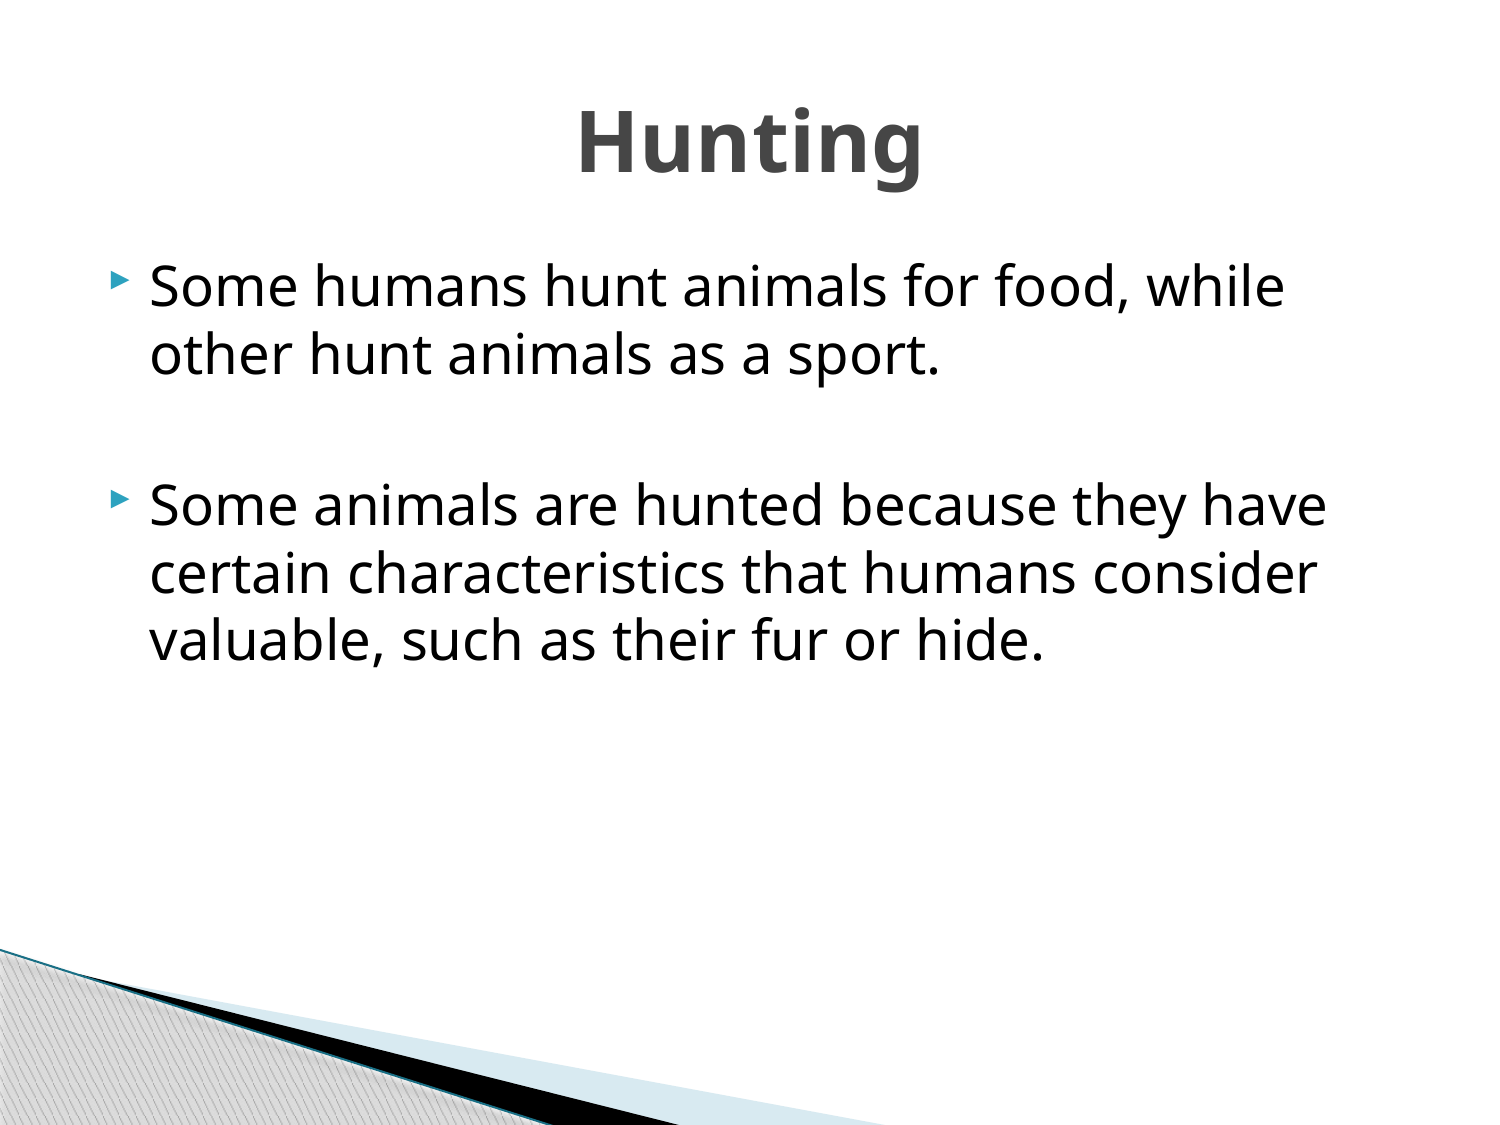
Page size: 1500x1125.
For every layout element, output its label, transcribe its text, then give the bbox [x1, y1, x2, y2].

title Hunting [75, 45, 1425, 233]
list Some humans hunt animals for food, while other hunt animals as a sport. Some animals are hunted because they have certain characteristics that humans consider valuable, such as their fur or hide. [75, 243, 1425, 986]
